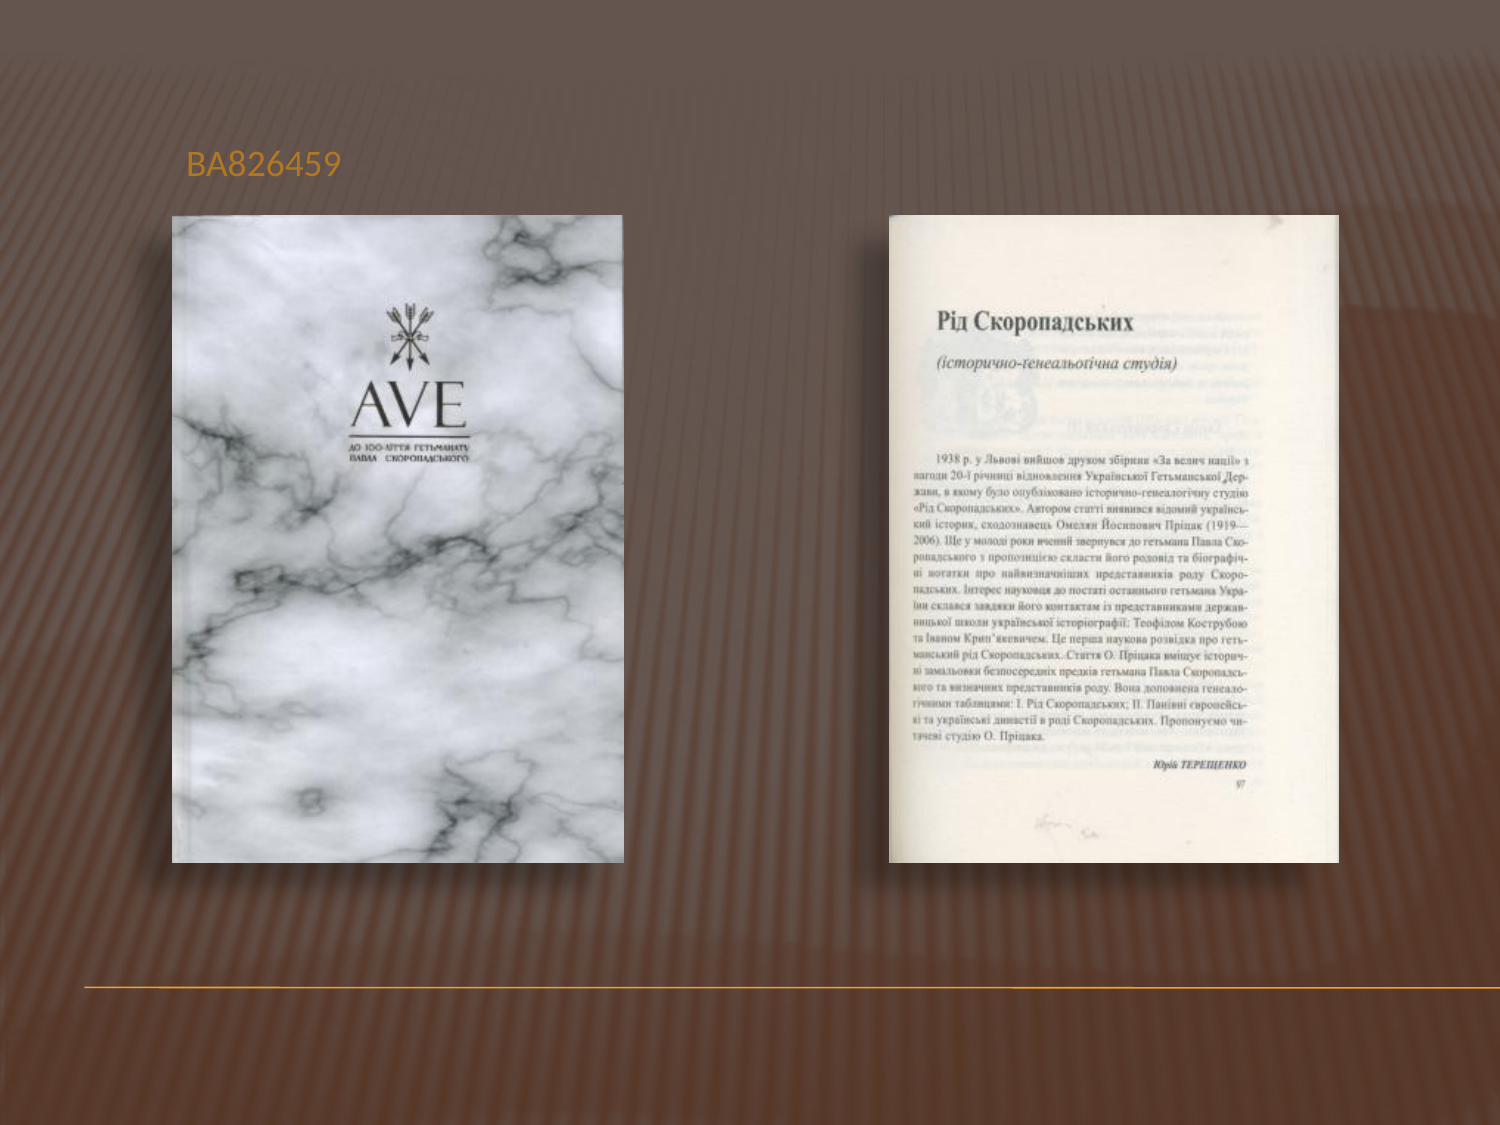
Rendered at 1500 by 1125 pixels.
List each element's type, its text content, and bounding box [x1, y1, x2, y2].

list ВА826459 [171, 109, 621, 215]
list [889, 215, 1340, 863]
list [171, 215, 625, 863]
